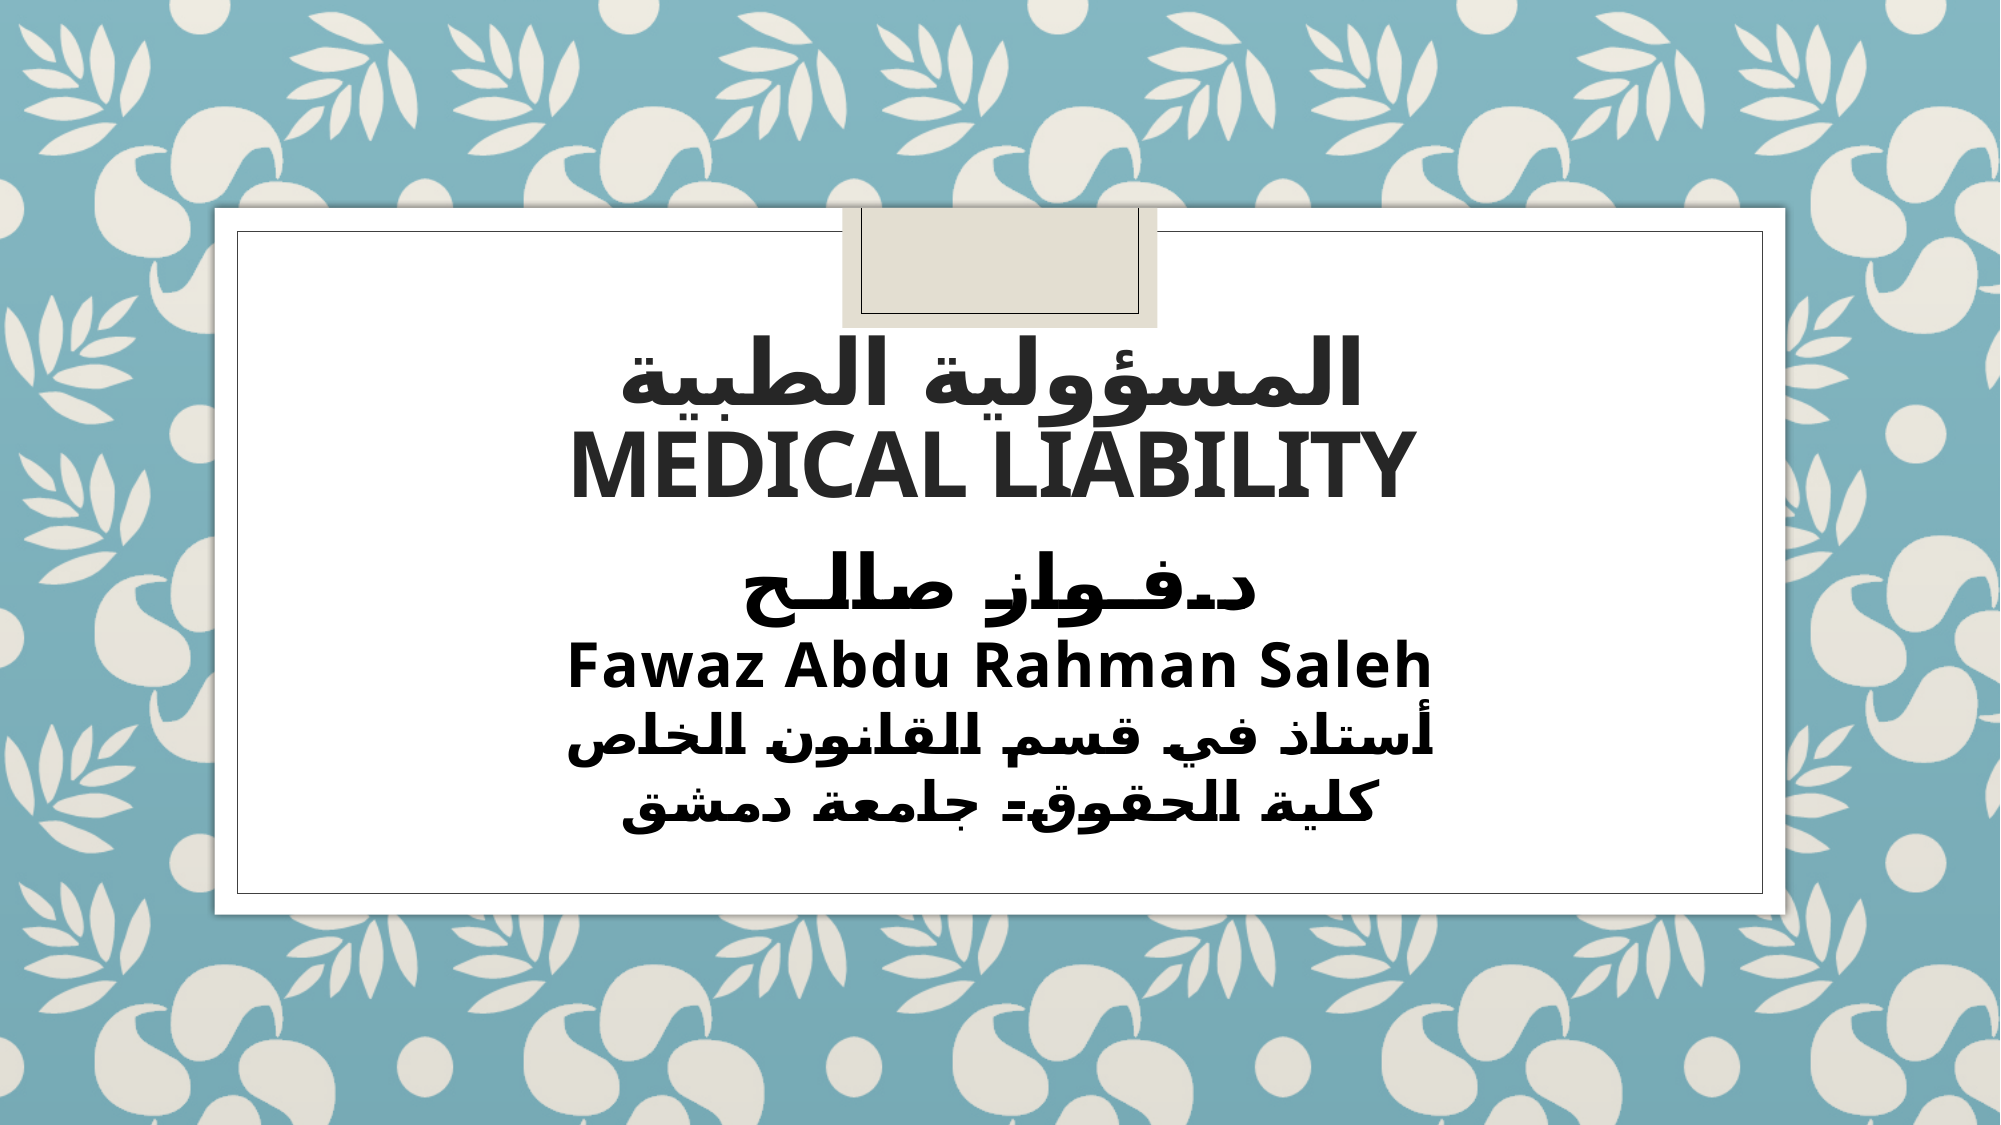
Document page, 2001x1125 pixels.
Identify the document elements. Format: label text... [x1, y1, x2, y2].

subtitle د.فـواز صالـح Fawaz Abdu Rahman Saleh أستاذ في قسم القانون الخاص كلية الحقوق- جامعة دمشق [256, 526, 1744, 843]
title المسؤولية الطبية Medical liability [256, 80, 1729, 526]
